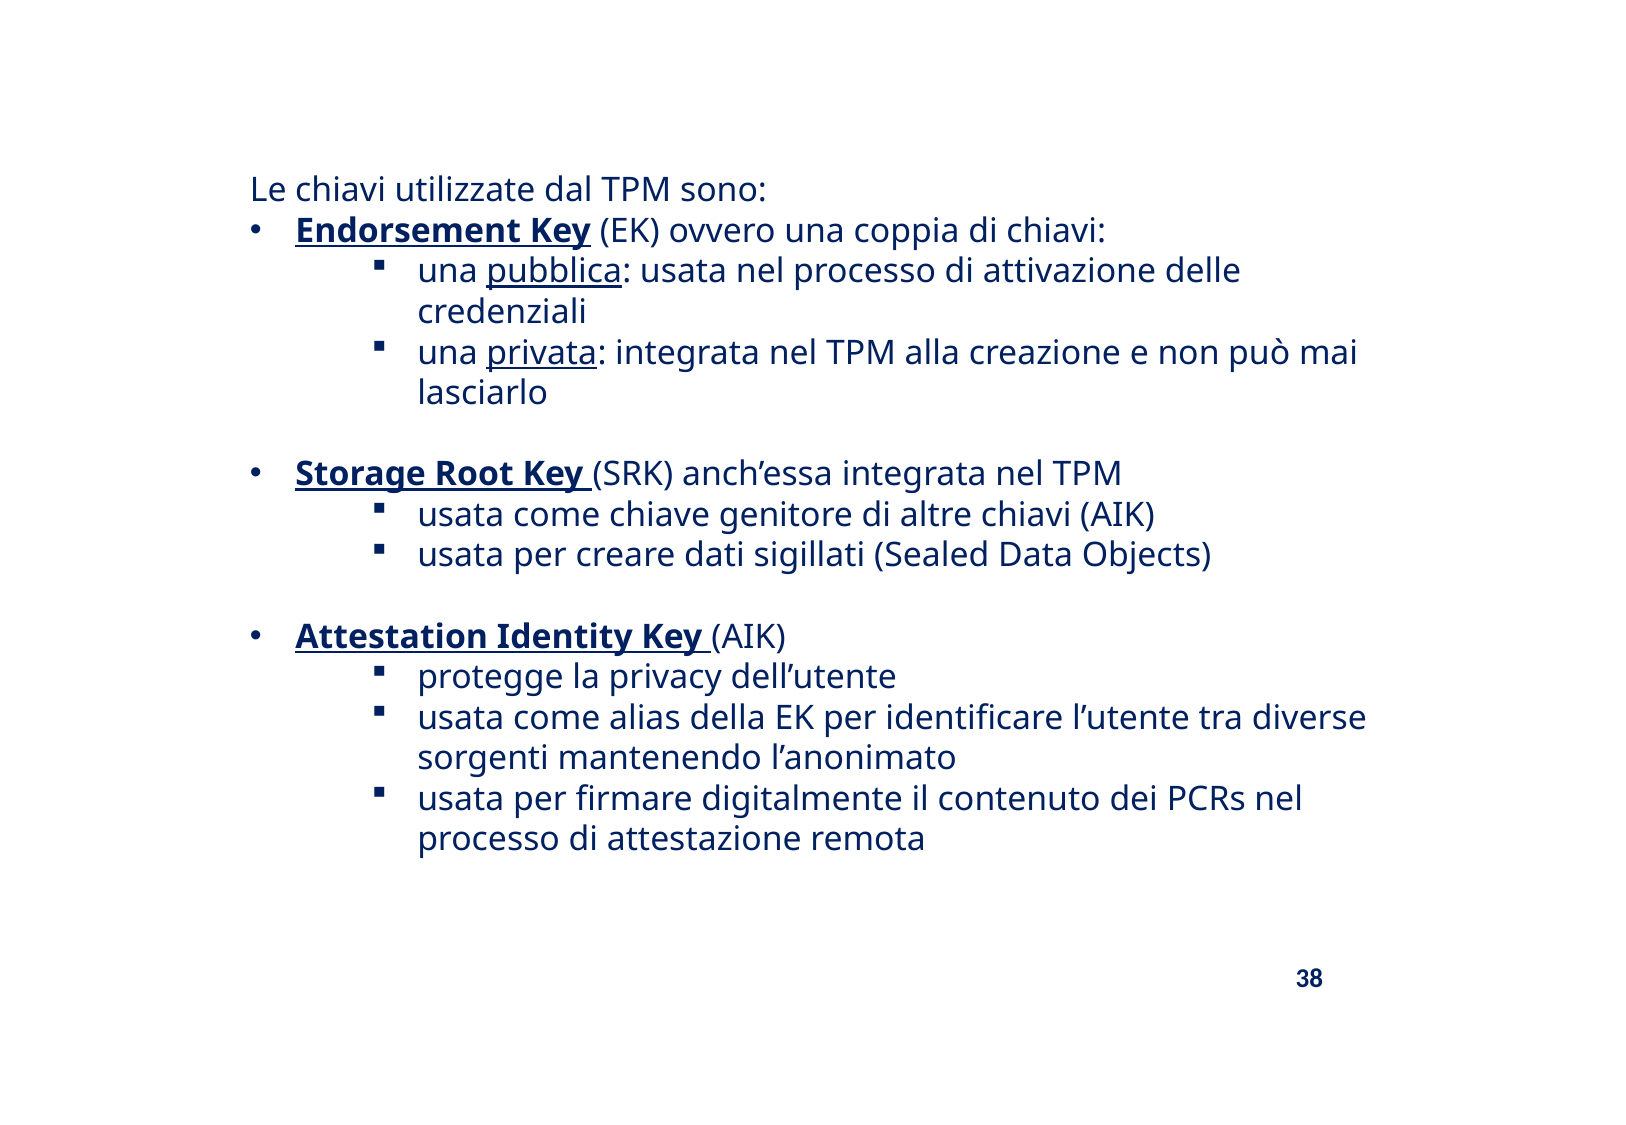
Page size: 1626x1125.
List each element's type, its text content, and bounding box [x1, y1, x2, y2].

text_box Le chiavi utilizzate dal TPM sono: Endorsement Key (EK) ovvero una coppia di chiavi: una pubblica: usata nel processo di attivazione delle credenziali una privata: integrata nel TPM alla creazione e non può mai lasciarlo Storage Root Key (SRK) anch’essa integrata nel TPM usata come chiave genitore di altre chiavi (AIK) usata per creare dati sigillati (Sealed Data Objects) Attestation Identity Key (AIK) protegge la privacy dell’utente usata come alias della EK per identificare l’utente tra diverse sorgenti mantenendo l’anonimato usata per firmare digitalmente il contenuto dei PCRs nel processo di attestazione remota [234, 120, 1402, 906]
slide_number 38 [1063, 952, 1339, 1002]
